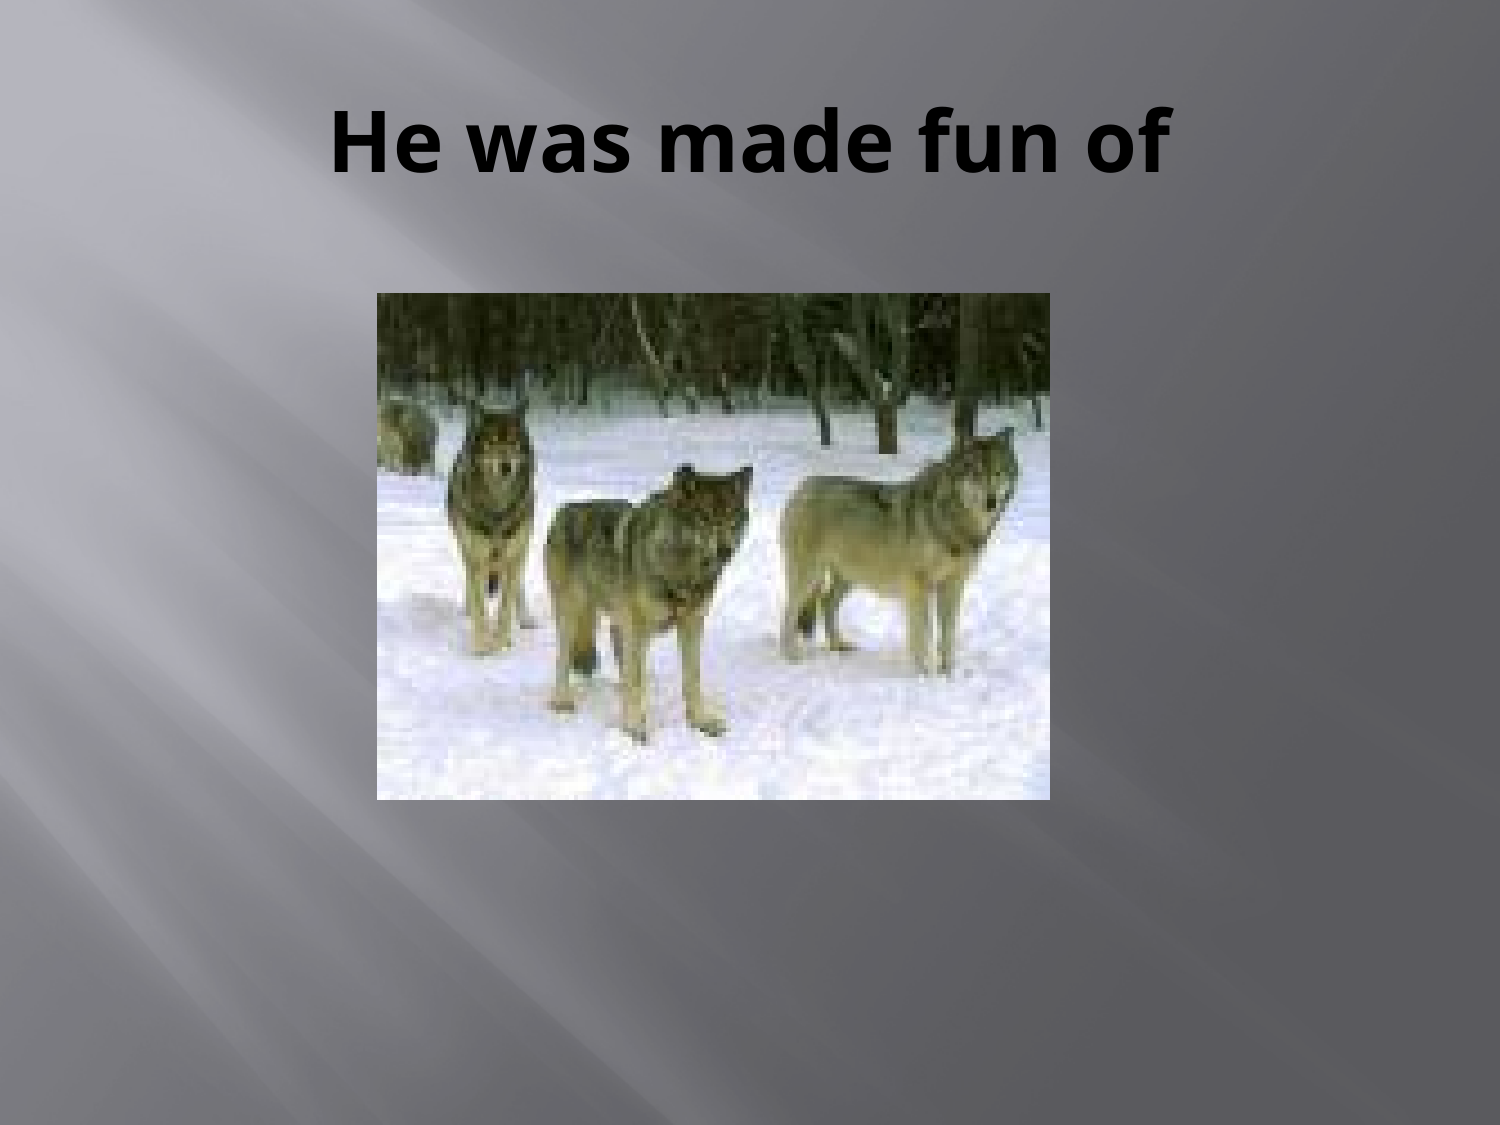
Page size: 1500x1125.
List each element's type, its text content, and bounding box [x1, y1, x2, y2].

title He was made fun of [75, 45, 1425, 233]
picture [377, 293, 1051, 801]
